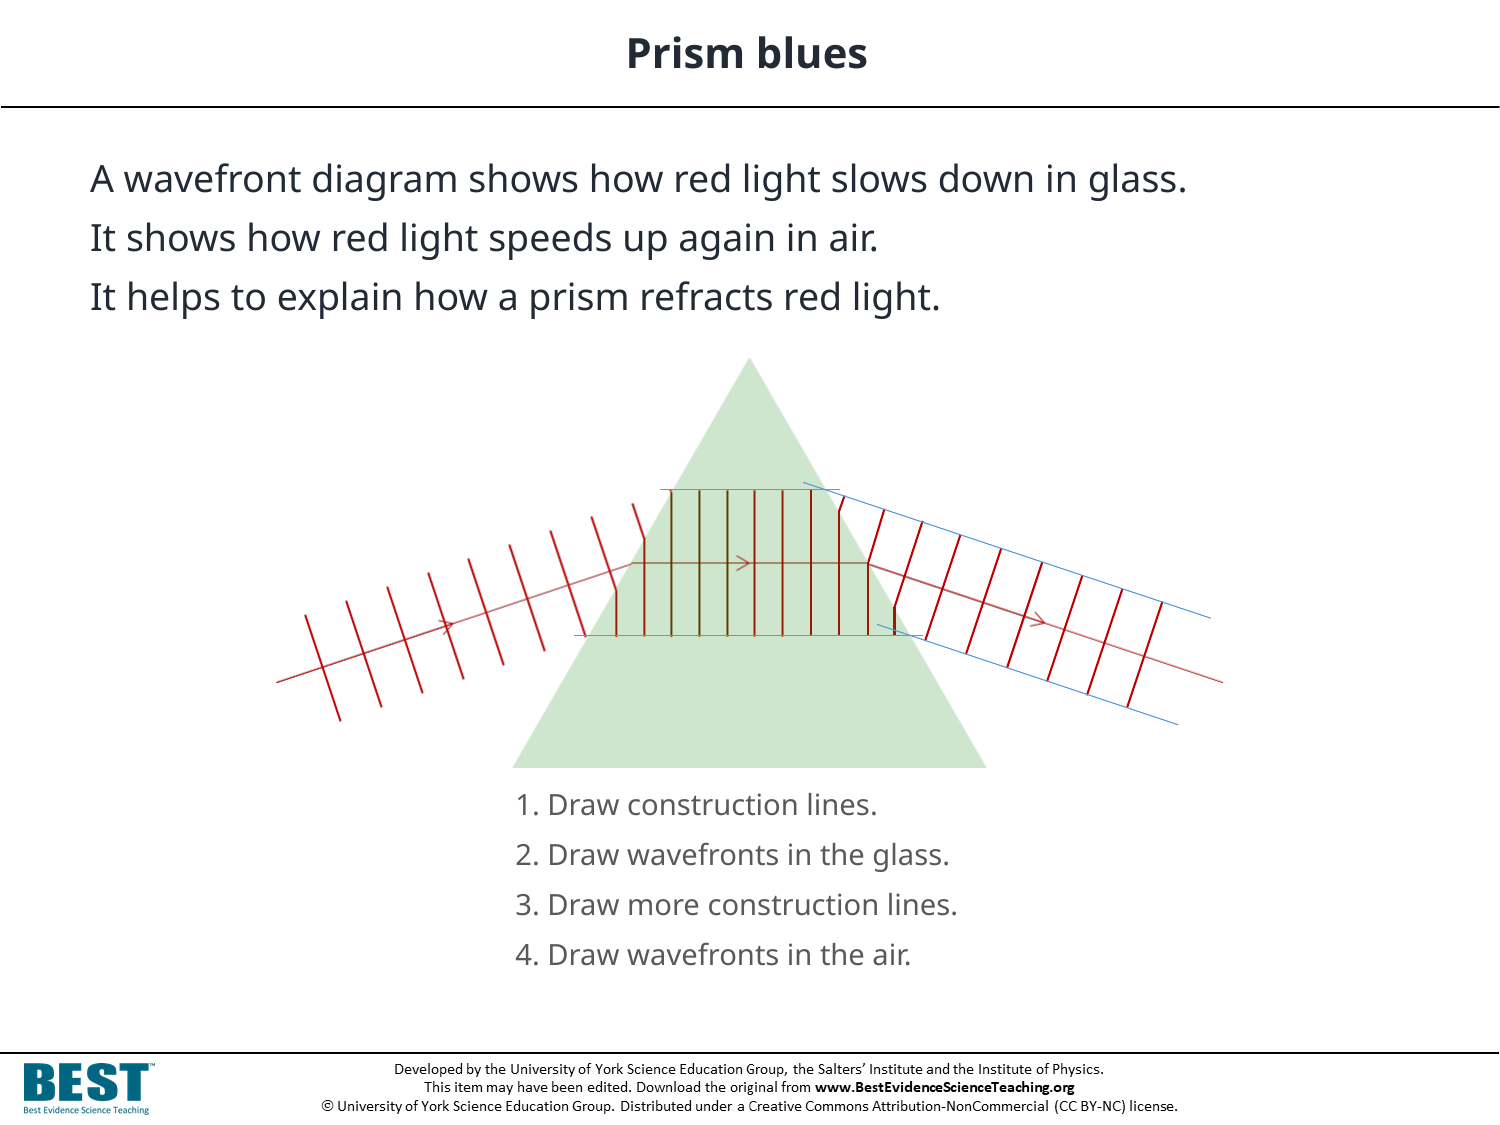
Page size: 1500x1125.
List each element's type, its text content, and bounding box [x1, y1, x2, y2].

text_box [876, 624, 1179, 725]
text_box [803, 482, 1211, 619]
text_box Prism blues [23, 4, 1471, 99]
picture [0, 106, 1500, 1125]
